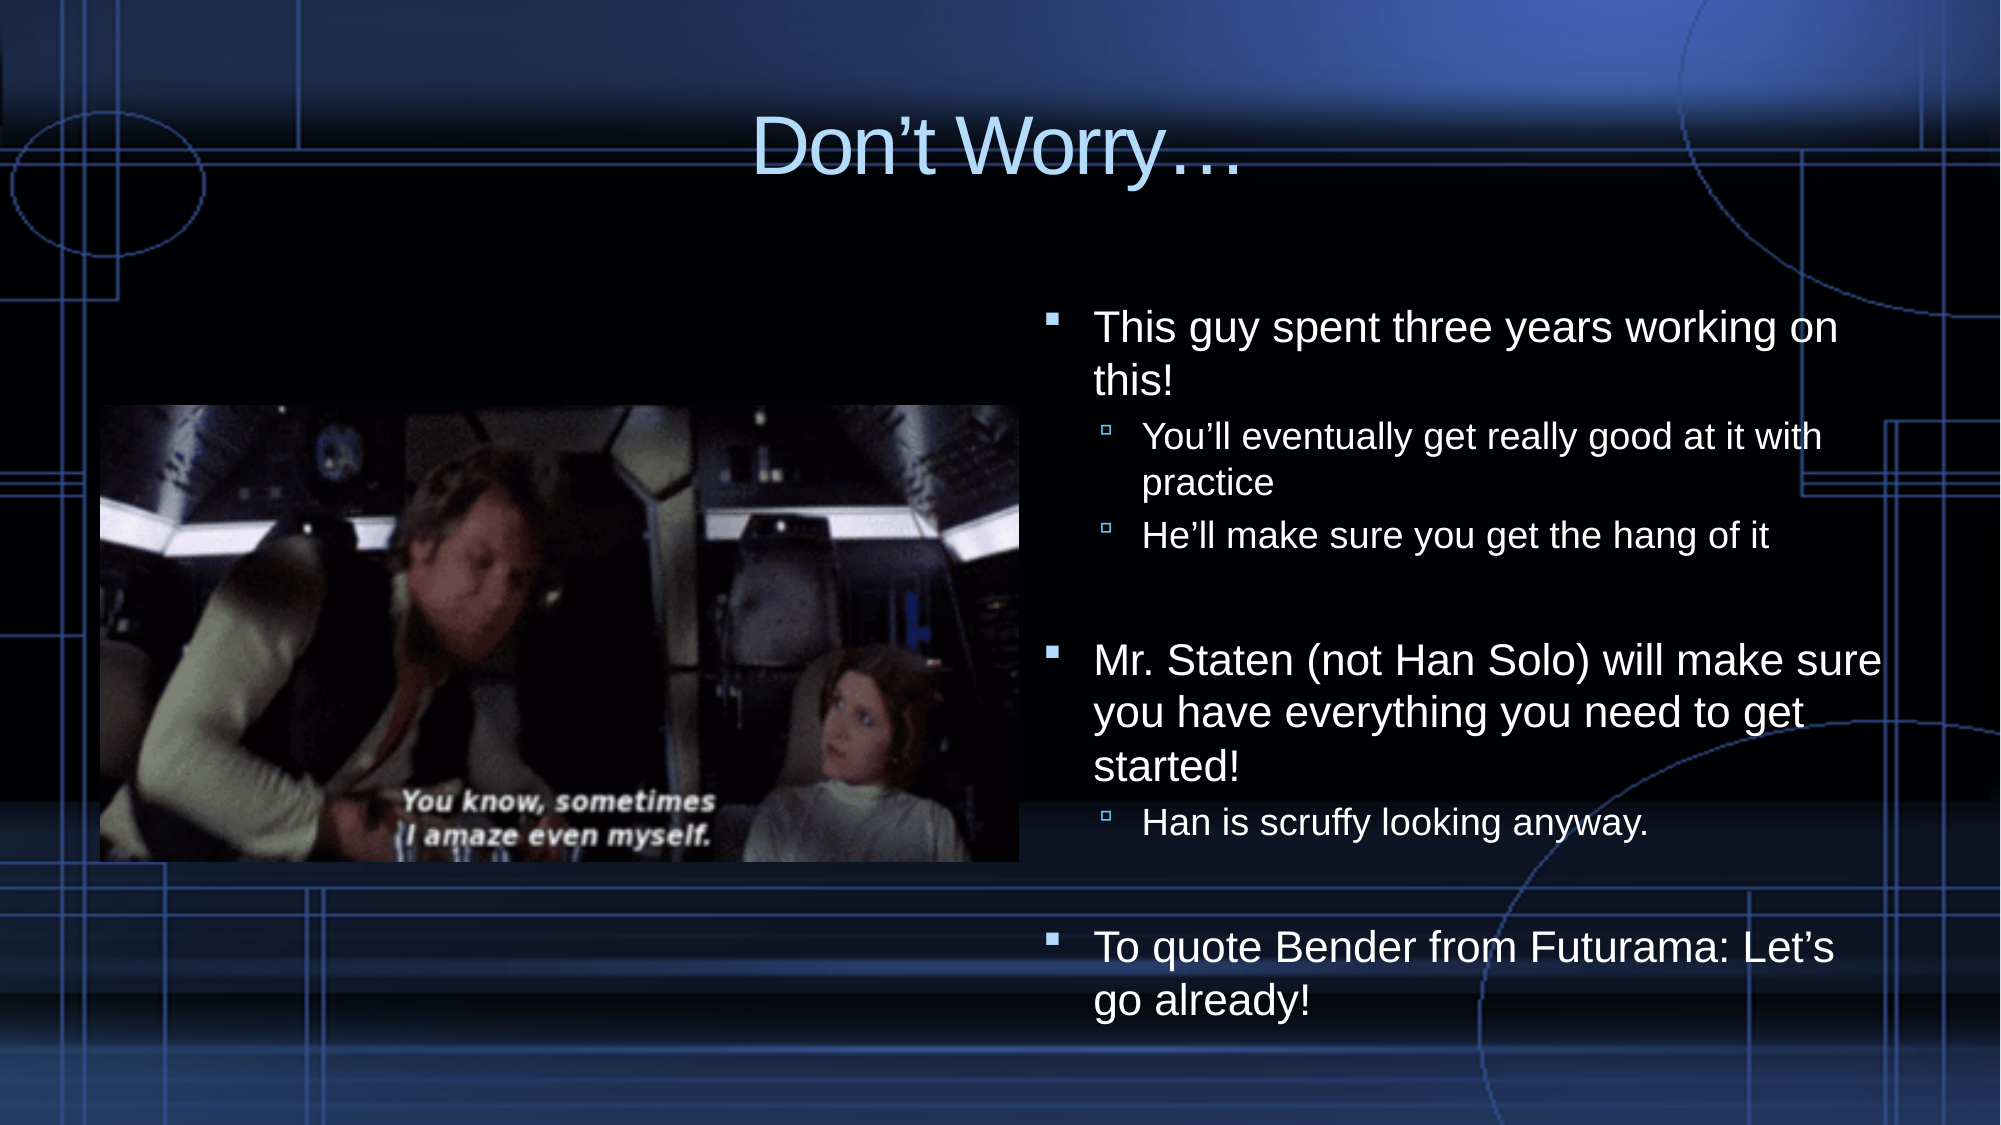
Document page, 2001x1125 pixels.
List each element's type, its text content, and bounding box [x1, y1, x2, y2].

picture [0, 0, 2001, 1125]
list This guy spent three years working on this! You’ll eventually get really good at it with practice He’ll make sure you get the hang of it Mr. Staten (not Han Solo) will make sure you have everything you need to get started! Han is scruffy looking anyway. To quote Bender from Futurama: Let’s go already! [1018, 290, 1902, 1033]
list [100, 405, 1019, 863]
title Don’t Worry… [99, 83, 1900, 234]
